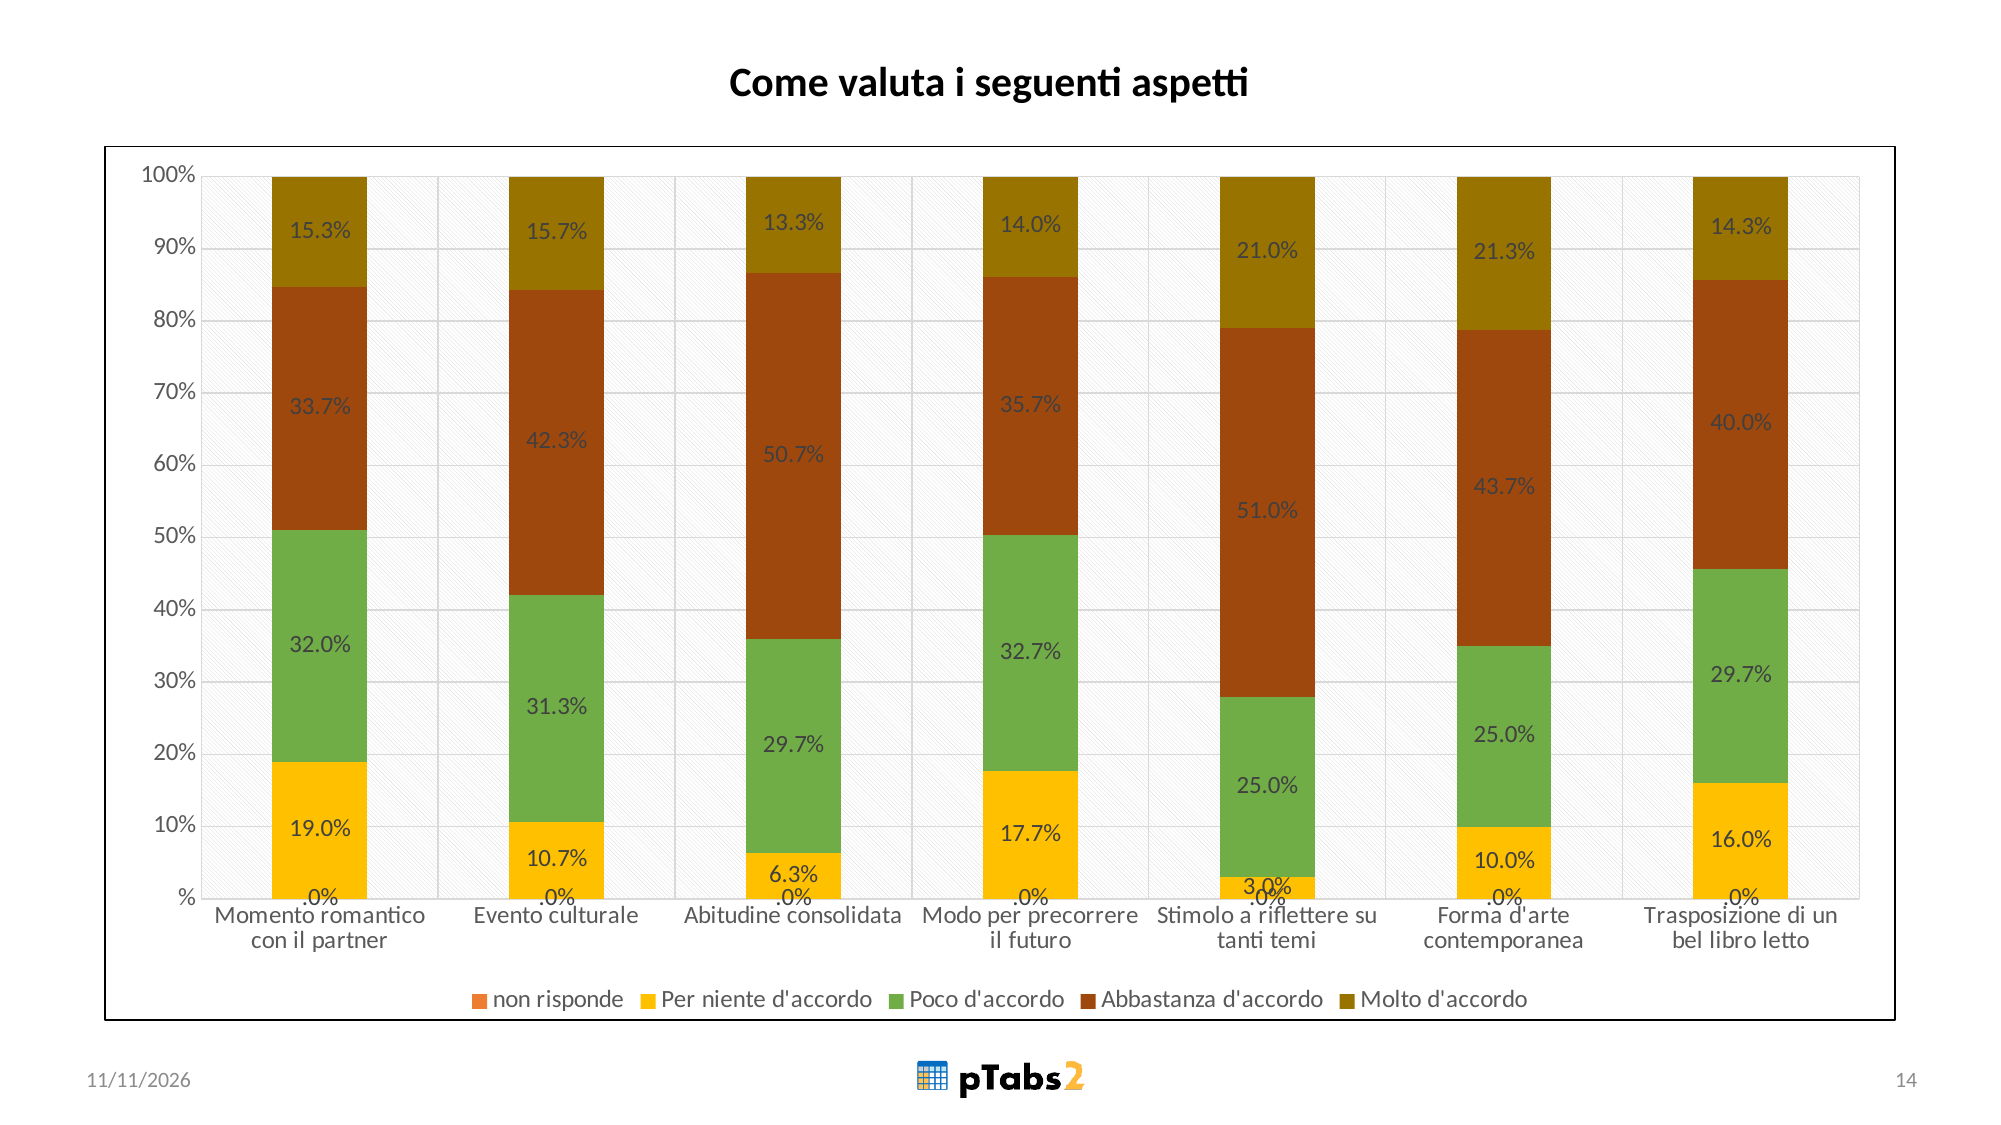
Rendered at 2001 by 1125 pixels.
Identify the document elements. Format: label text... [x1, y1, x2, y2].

title Come valuta i seguenti aspetti [104, 52, 1875, 115]
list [913, 1058, 1087, 1100]
chart [104, 145, 1896, 1021]
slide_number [70, 1055, 512, 1103]
slide_number 14 [1482, 1055, 1933, 1103]
